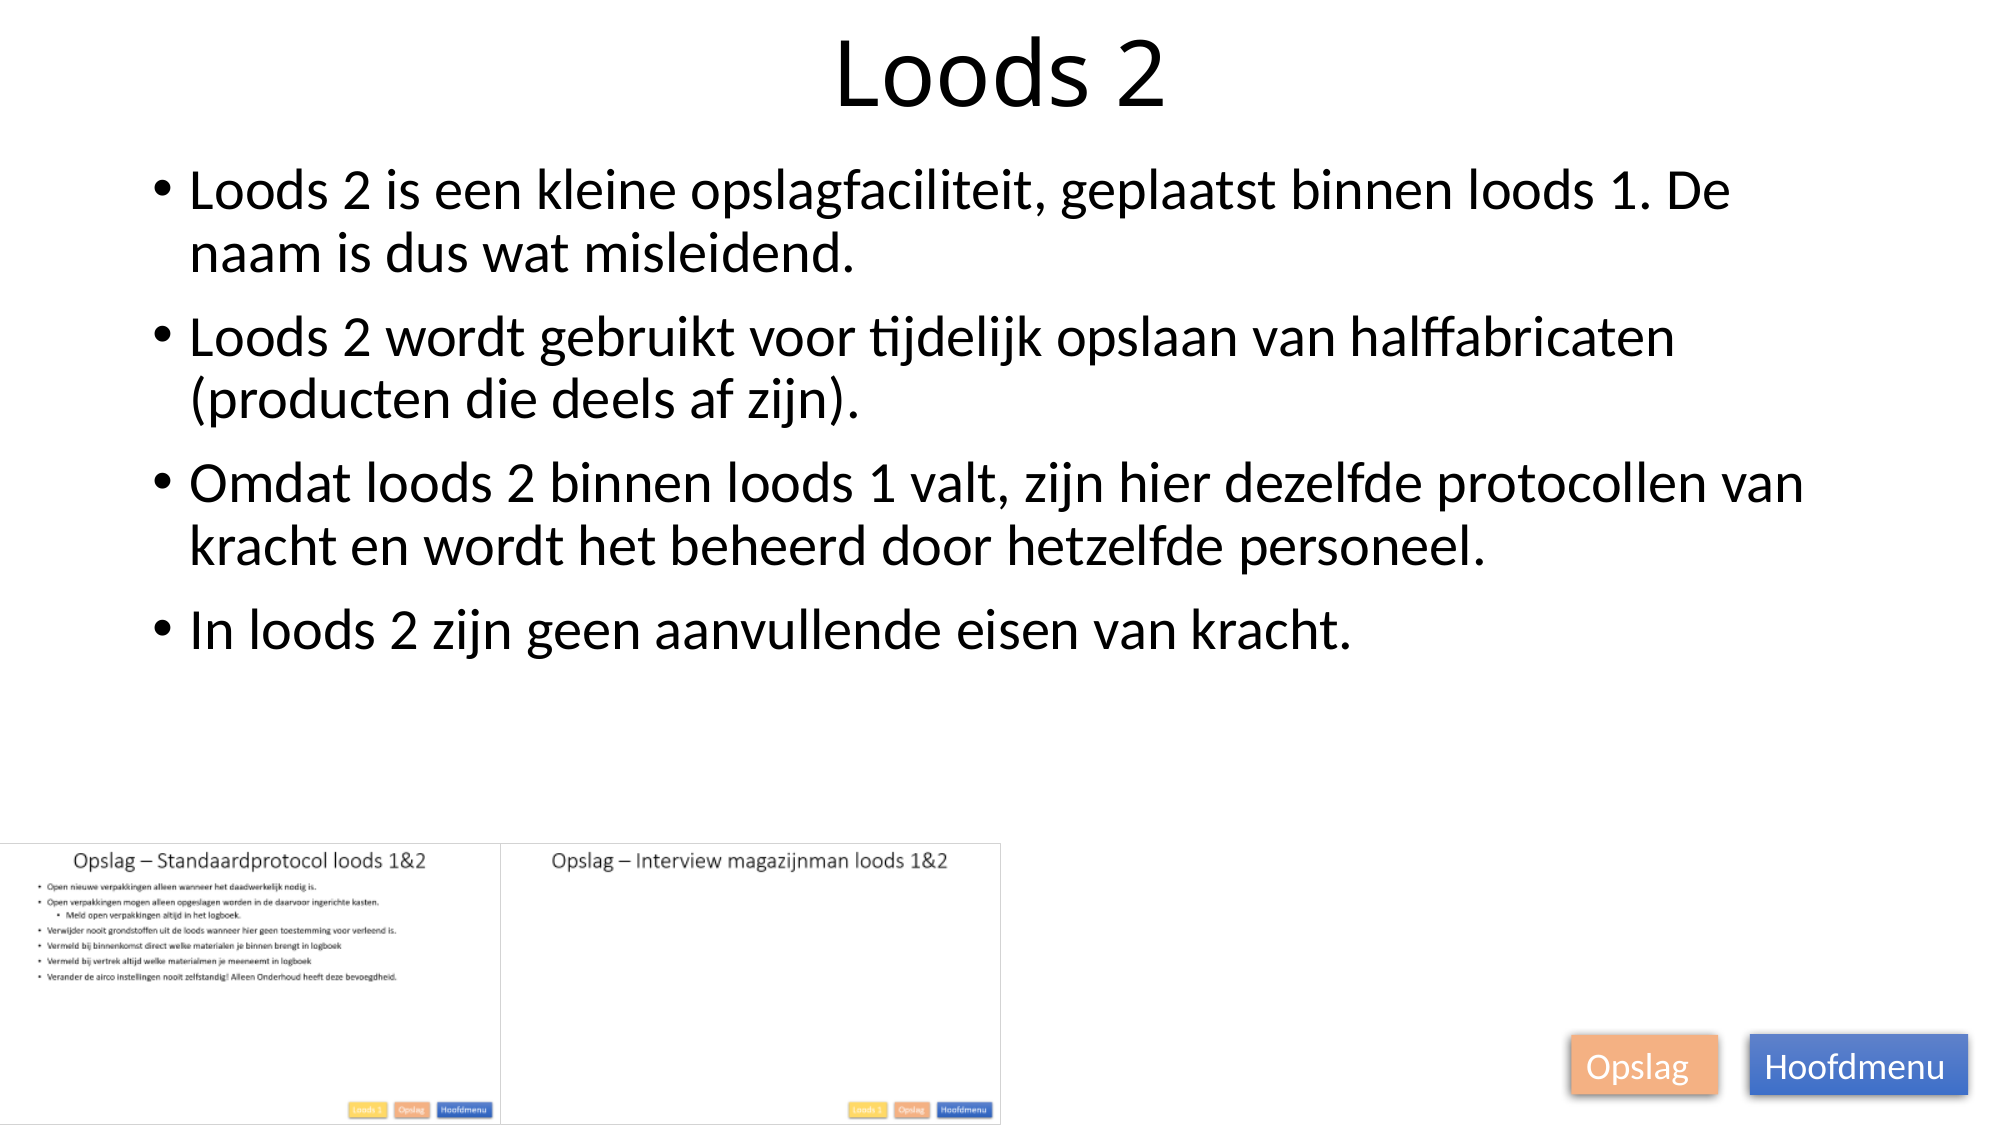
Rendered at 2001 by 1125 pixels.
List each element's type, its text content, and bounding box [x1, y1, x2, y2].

title Loods 2 [137, 3, 1863, 152]
text_box Hoofdmenu [1749, 1034, 1969, 1095]
list Loods 2 is een kleine opslagfaciliteit, geplaatst binnen loods 1. De naam is dus wat misleidend. Loods 2 wordt gebruikt voor tijdelijk opslaan van halffabricaten (producten die deels af zijn). Omdat loods 2 binnen loods 1 valt, zijn hier dezelfde protocollen van kracht en wordt het beheerd door hetzelfde personeel. In loods 2 zijn geen aanvullende eisen van kracht. [137, 152, 1863, 1014]
picture [0, 844, 500, 1124]
picture [501, 844, 1000, 1124]
text_box Opslag [1571, 1034, 1719, 1095]
